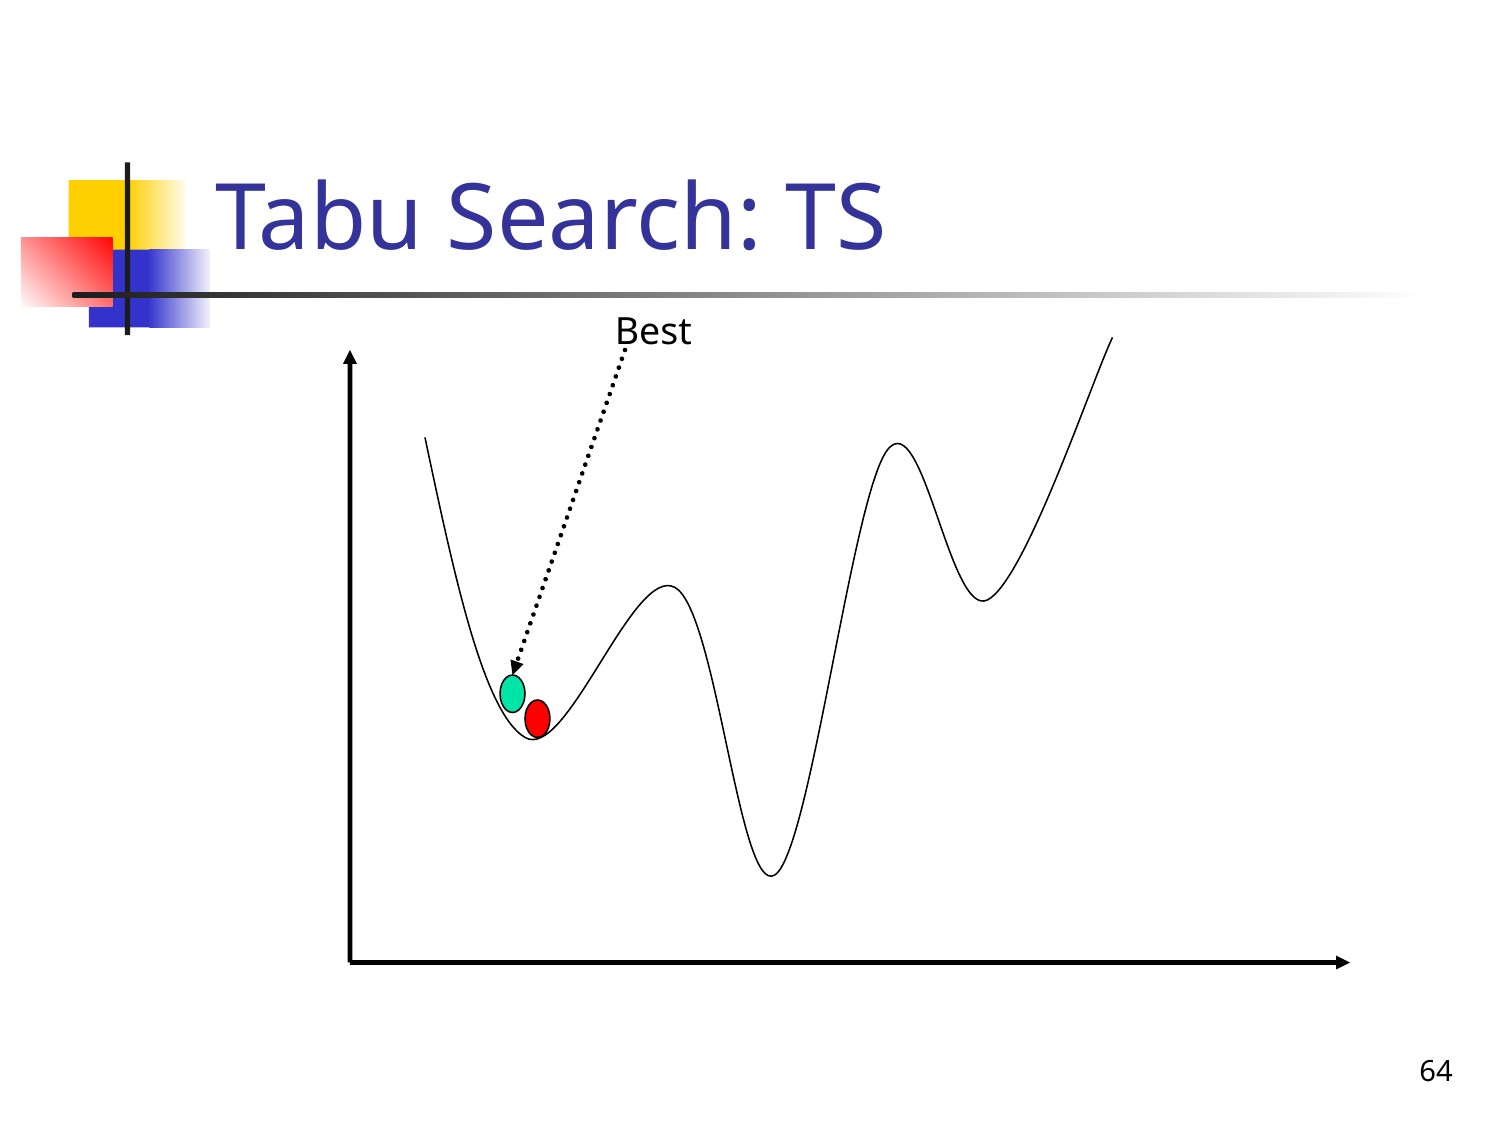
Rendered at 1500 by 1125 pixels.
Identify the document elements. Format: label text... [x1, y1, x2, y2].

text_box [525, 699, 550, 738]
text_box [349, 956, 1351, 969]
text_box [343, 349, 357, 962]
slide_number 64 [1154, 1023, 1468, 1100]
text_box [424, 337, 1113, 877]
title Tabu Search: TS [199, 140, 1479, 276]
text_box [500, 675, 526, 713]
text_box [510, 661, 523, 675]
text_box Best [600, 299, 775, 360]
